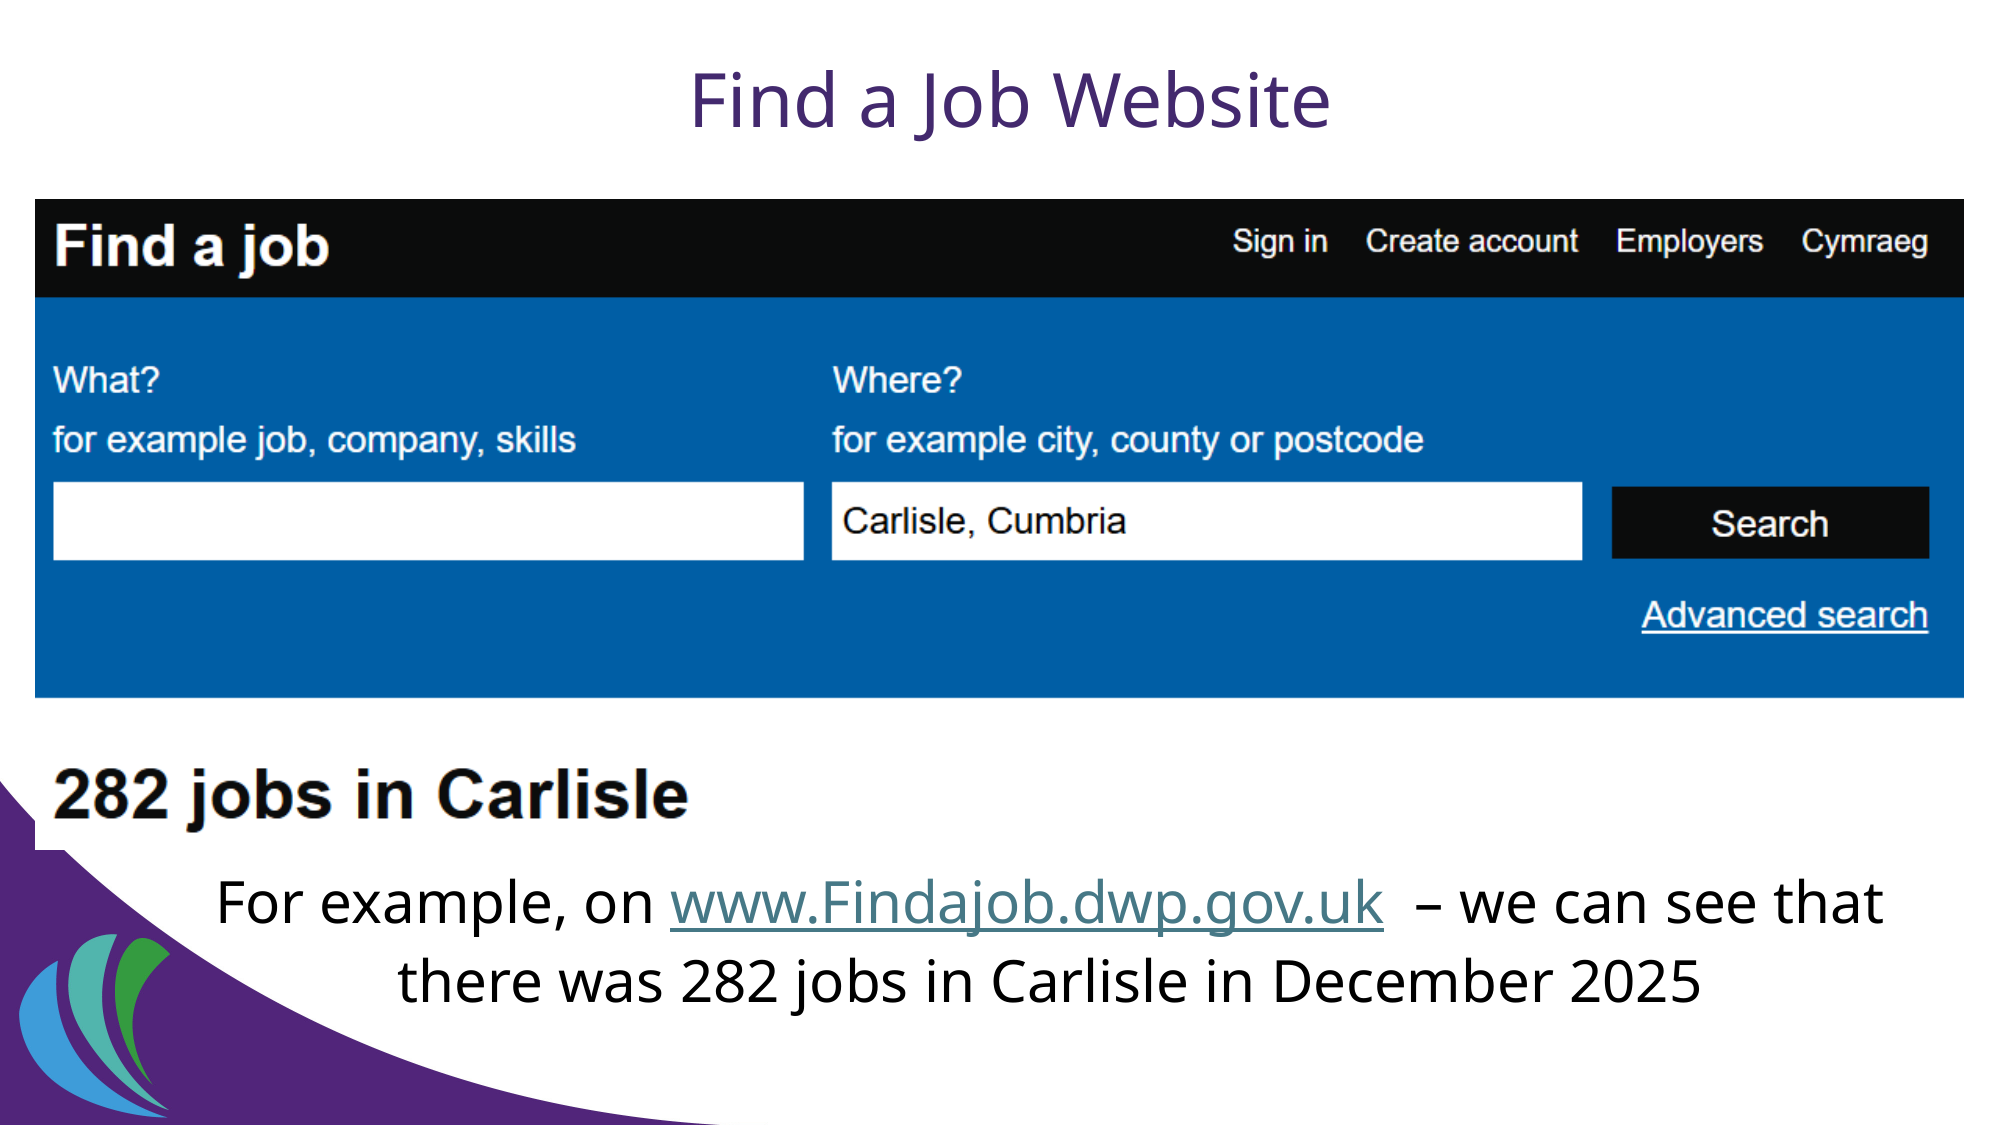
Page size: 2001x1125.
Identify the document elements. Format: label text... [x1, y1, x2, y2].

list For example, on www.Findajob.dwp.gov.uk – we can see that there was 282 jobs in Carlisle in December 2025 [123, 857, 1977, 1048]
picture [0, 1, 2000, 1125]
title Find a Job Website [186, 14, 1837, 193]
